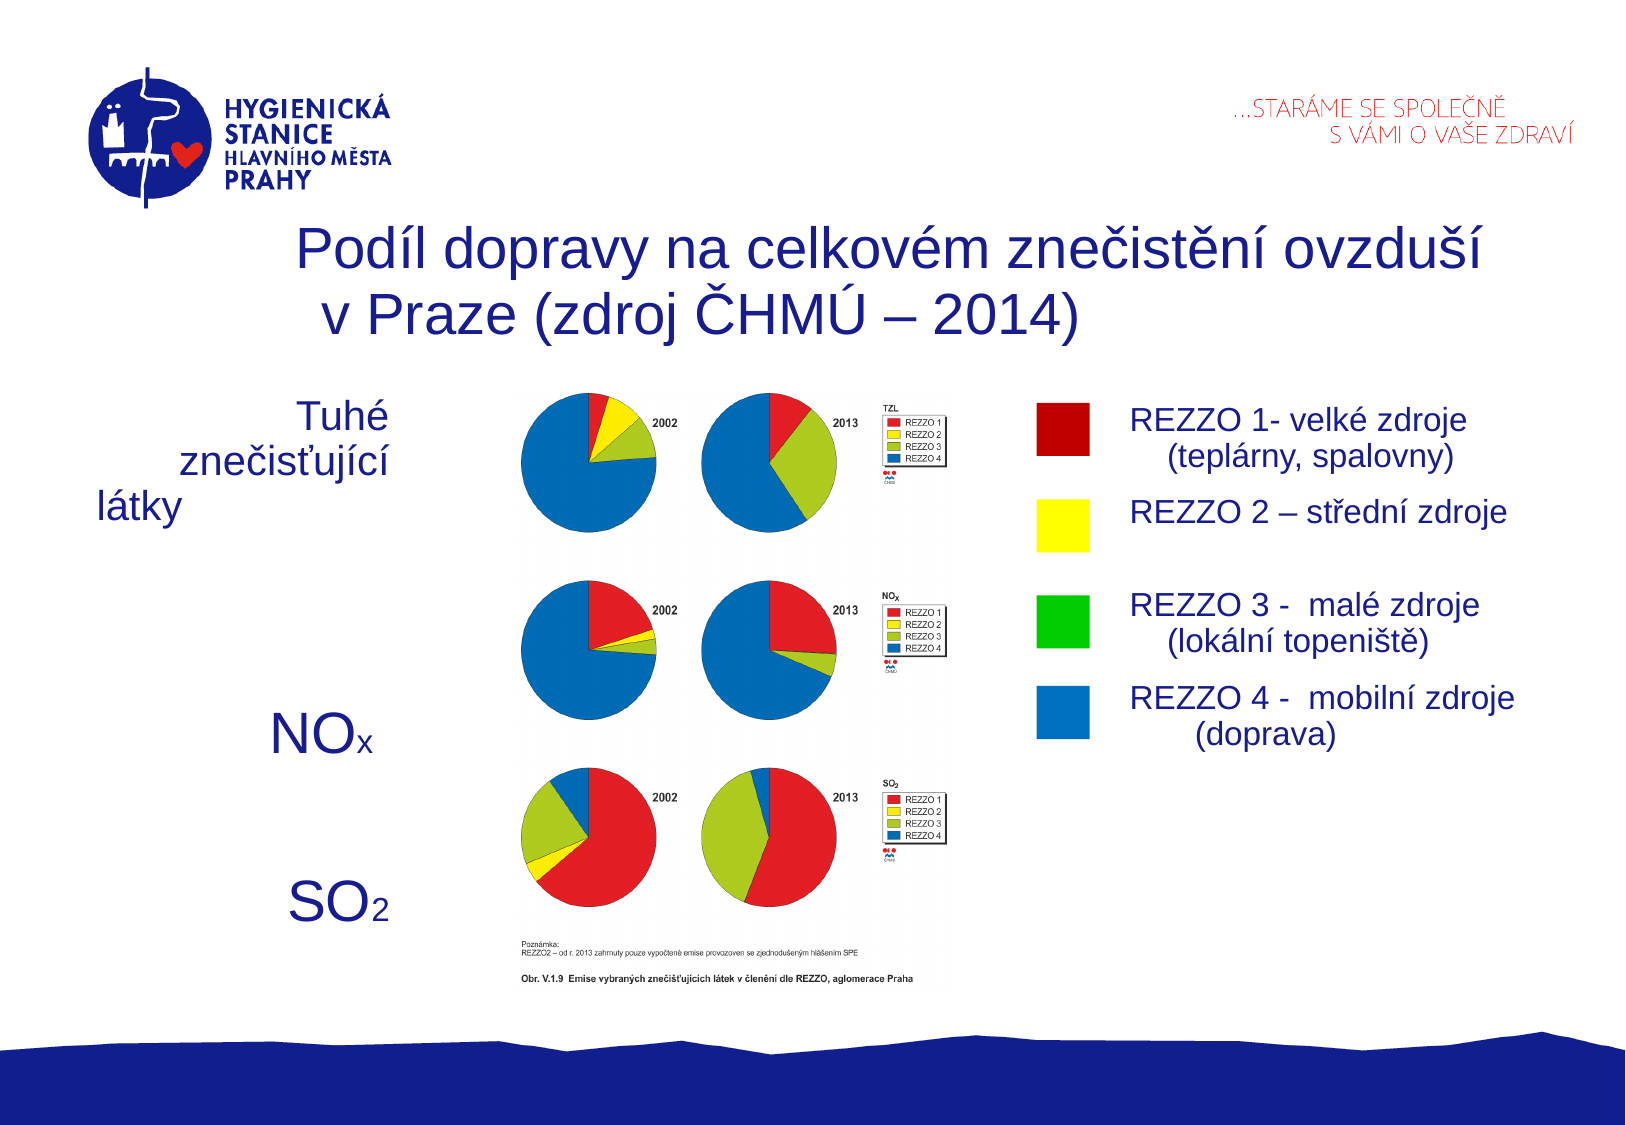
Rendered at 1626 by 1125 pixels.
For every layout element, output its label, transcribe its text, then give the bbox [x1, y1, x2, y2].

text_box [1036, 498, 1091, 553]
list REZZO 1- velké zdroje (teplárny, spalovny) REZZO 2 – střední zdroje REZZO 3 - malé zdroje (lokální topeniště) REZZO 4 - mobilní zdroje (doprava) [1114, 395, 1550, 1000]
text_box Tuhé znečisťující látky NOx SO2 [41, 387, 405, 1013]
title Podíl dopravy na celkovém znečistění ovzduší v Praze (zdroj ČHMÚ – 2014) [114, 166, 1516, 384]
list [514, 386, 954, 991]
text_box [1036, 685, 1091, 740]
text_box [1036, 594, 1091, 649]
text_box [1036, 402, 1091, 457]
picture [0, 0, 1626, 1125]
